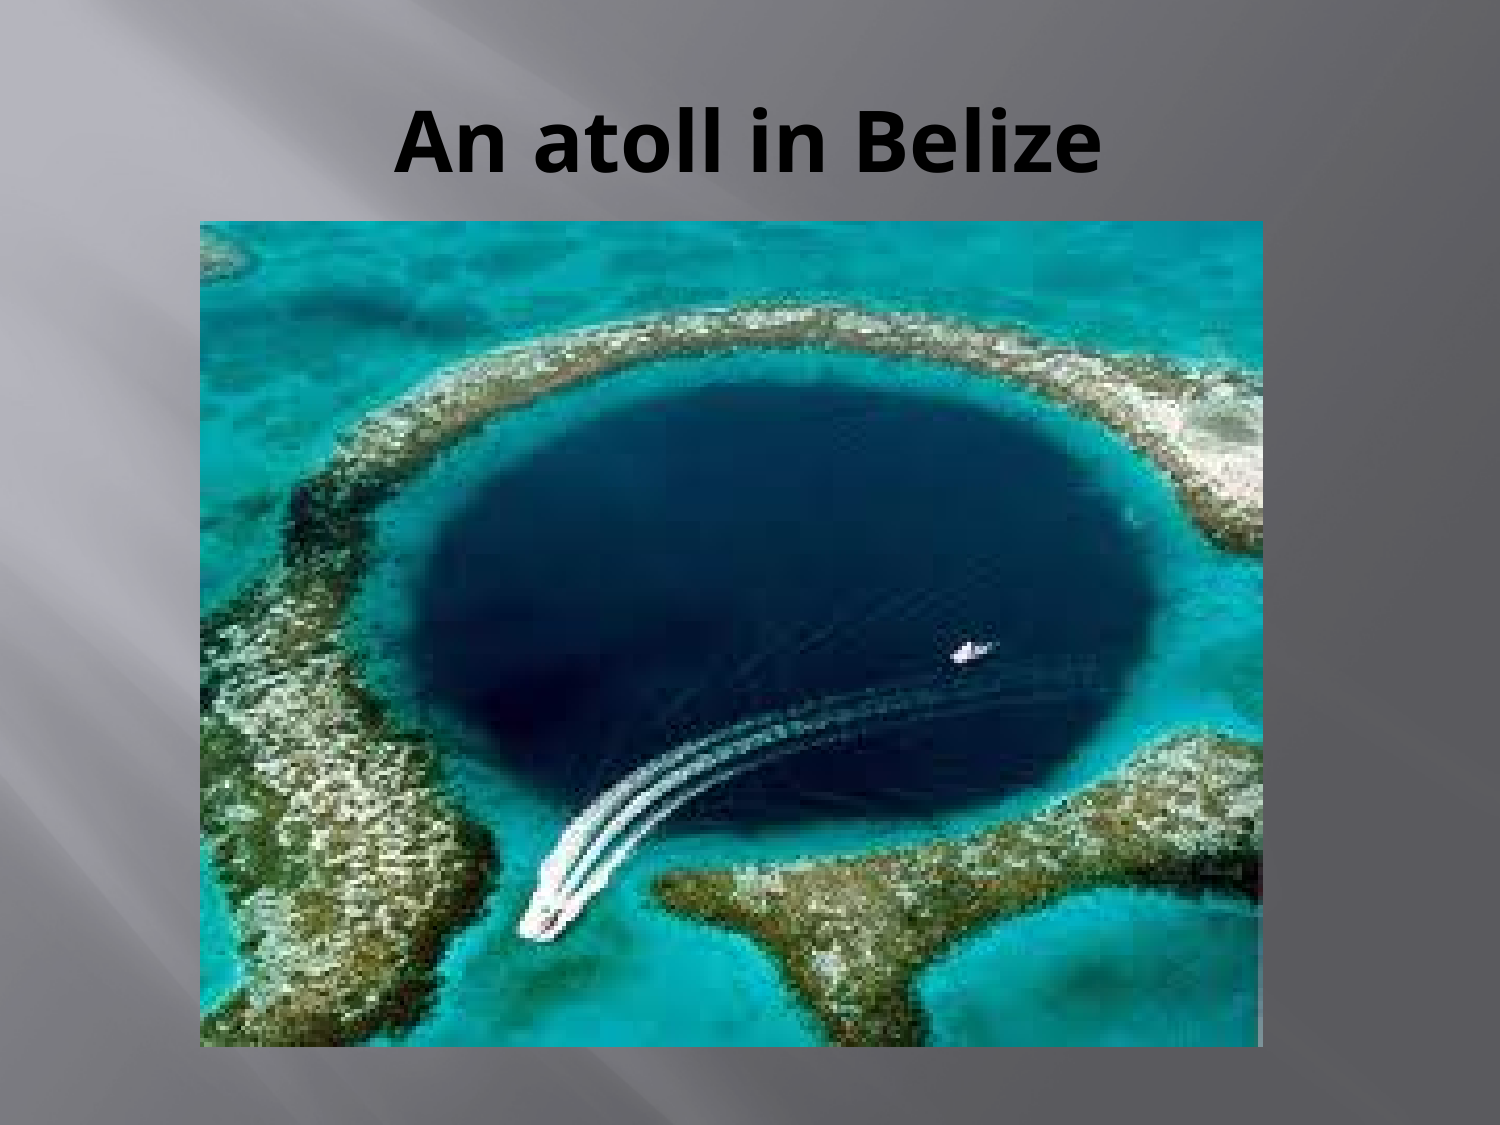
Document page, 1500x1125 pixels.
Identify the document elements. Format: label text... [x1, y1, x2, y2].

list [199, 221, 1263, 1047]
title An atoll in Belize [75, 45, 1425, 233]
